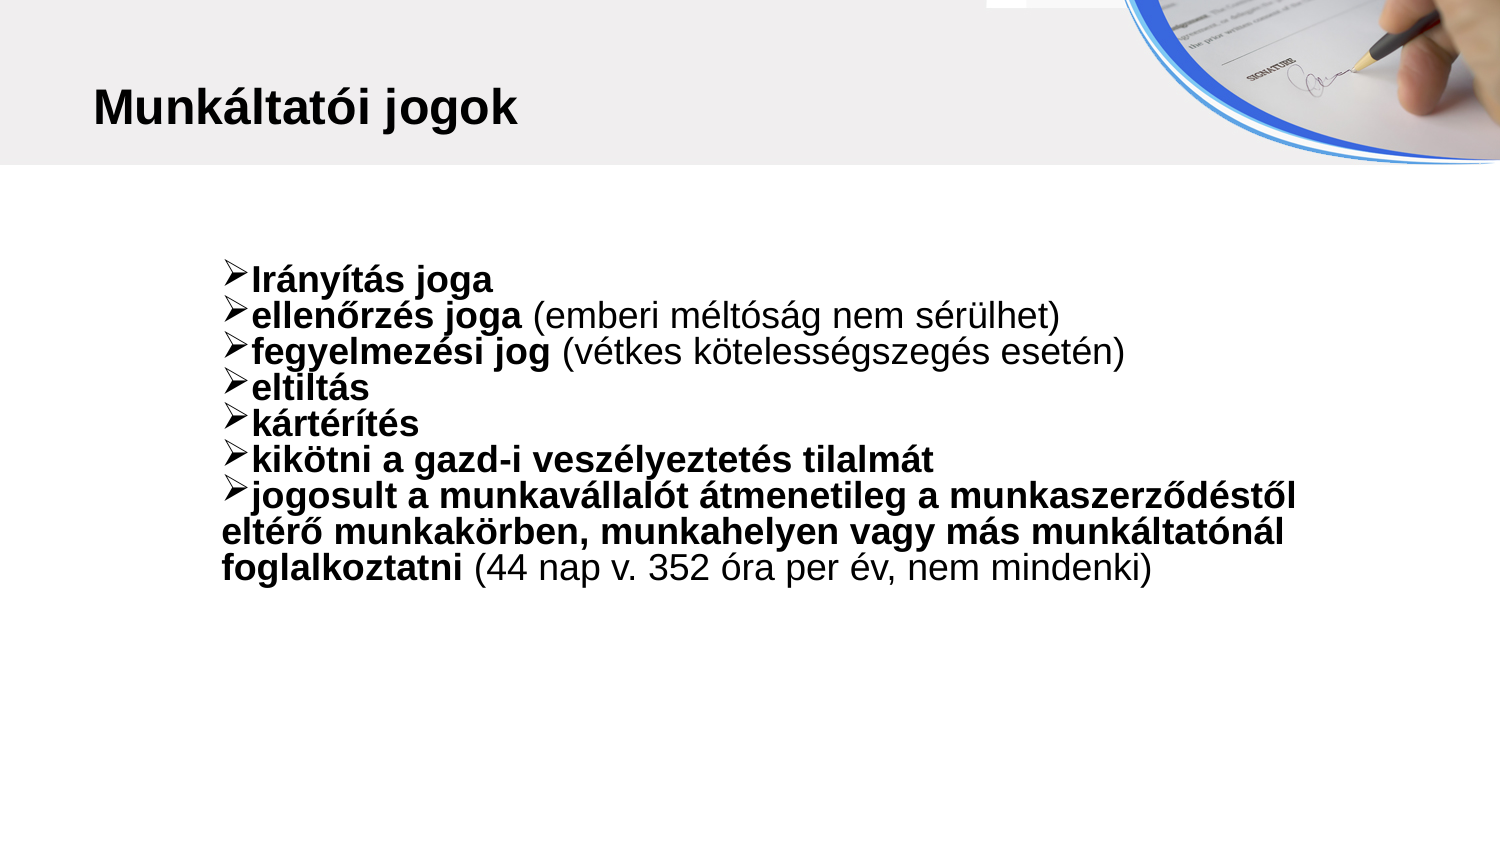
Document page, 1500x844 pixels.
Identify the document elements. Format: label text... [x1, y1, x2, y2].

text_box Irányítás joga ellenőrzés joga (emberi méltóság nem sérülhet) fegyelmezési jog (vétkes kötelességszegés esetén) eltiltás kártérítés kikötni a gazd-i veszélyeztetés tilalmát jogosult a munkavállalót átmenetileg a munkaszerződéstől eltérő munkakörben, munkahelyen vagy más munkáltatónál foglalkoztatni (44 nap v. 352 óra per év, nem mindenki) [206, 256, 1332, 595]
text_box Munkáltatói jogok [78, 67, 534, 143]
picture [0, 0, 1500, 844]
